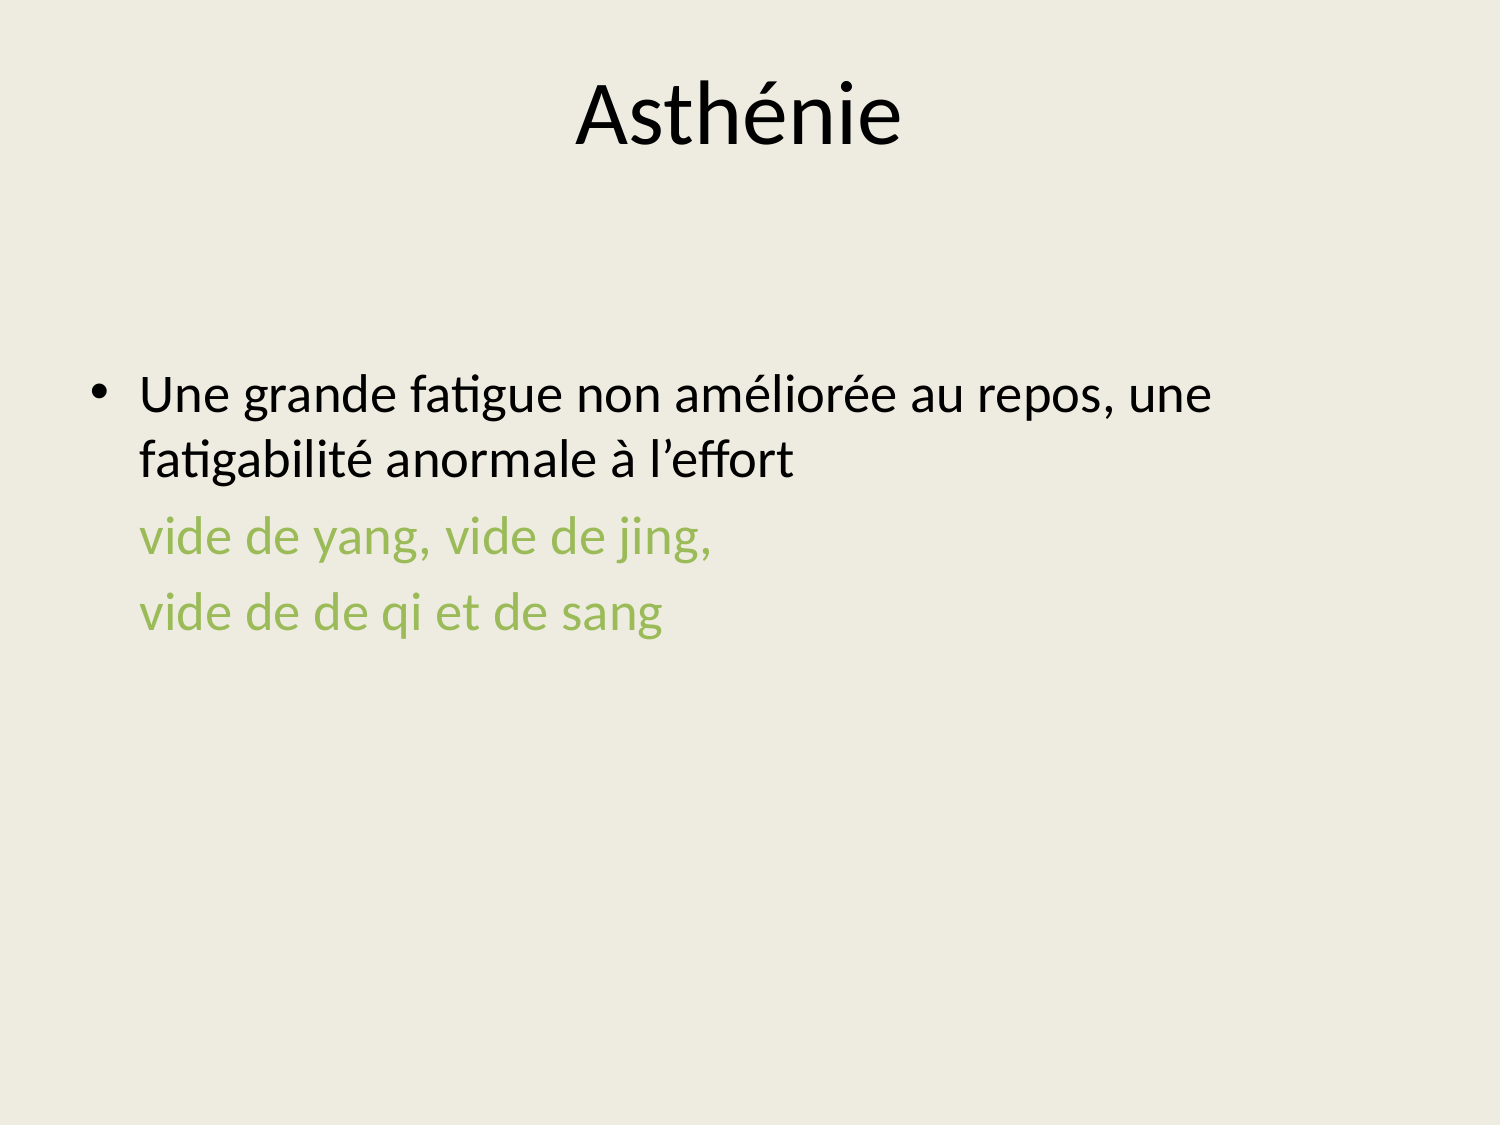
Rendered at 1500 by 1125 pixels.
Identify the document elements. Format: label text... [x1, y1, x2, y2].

title Asthénie [75, 45, 1425, 233]
list Une grande fatigue non améliorée au repos, une fatigabilité anormale à l’effort vide de yang, vide de jing, vide de de qi et de sang [75, 350, 1425, 650]
